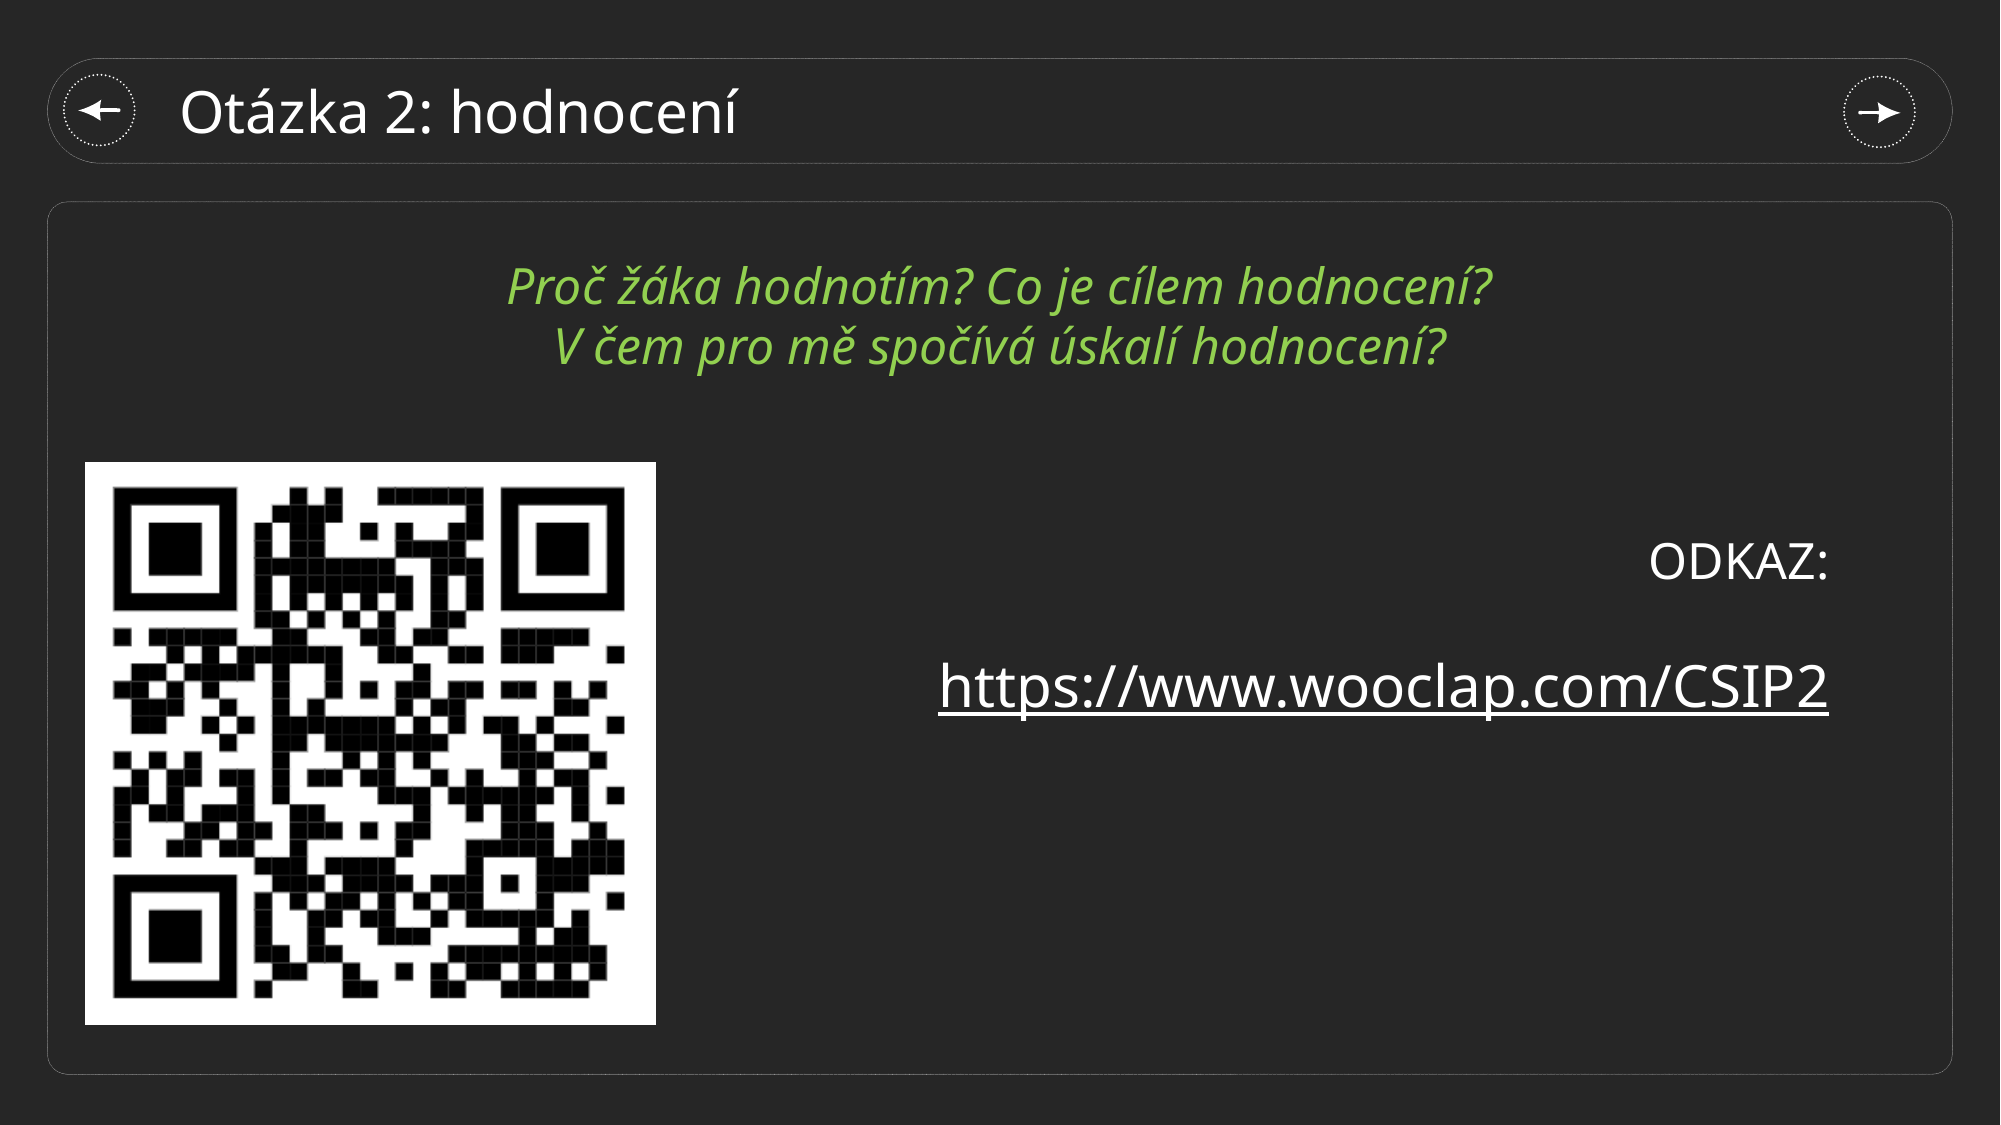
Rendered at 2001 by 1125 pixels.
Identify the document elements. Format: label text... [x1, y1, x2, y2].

picture [85, 462, 656, 1025]
text_box [46, 200, 1954, 1076]
text_box [1843, 75, 1916, 149]
picture [1858, 101, 1901, 124]
text_box Otázka 2: hodnocení [164, 67, 1677, 153]
text_box [46, 57, 1954, 165]
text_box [63, 74, 135, 146]
text_box Proč žáka hodnotím? Co je cílem hodnocení? V čem pro mě spočívá úskalí hodnocení? [119, 247, 1881, 382]
